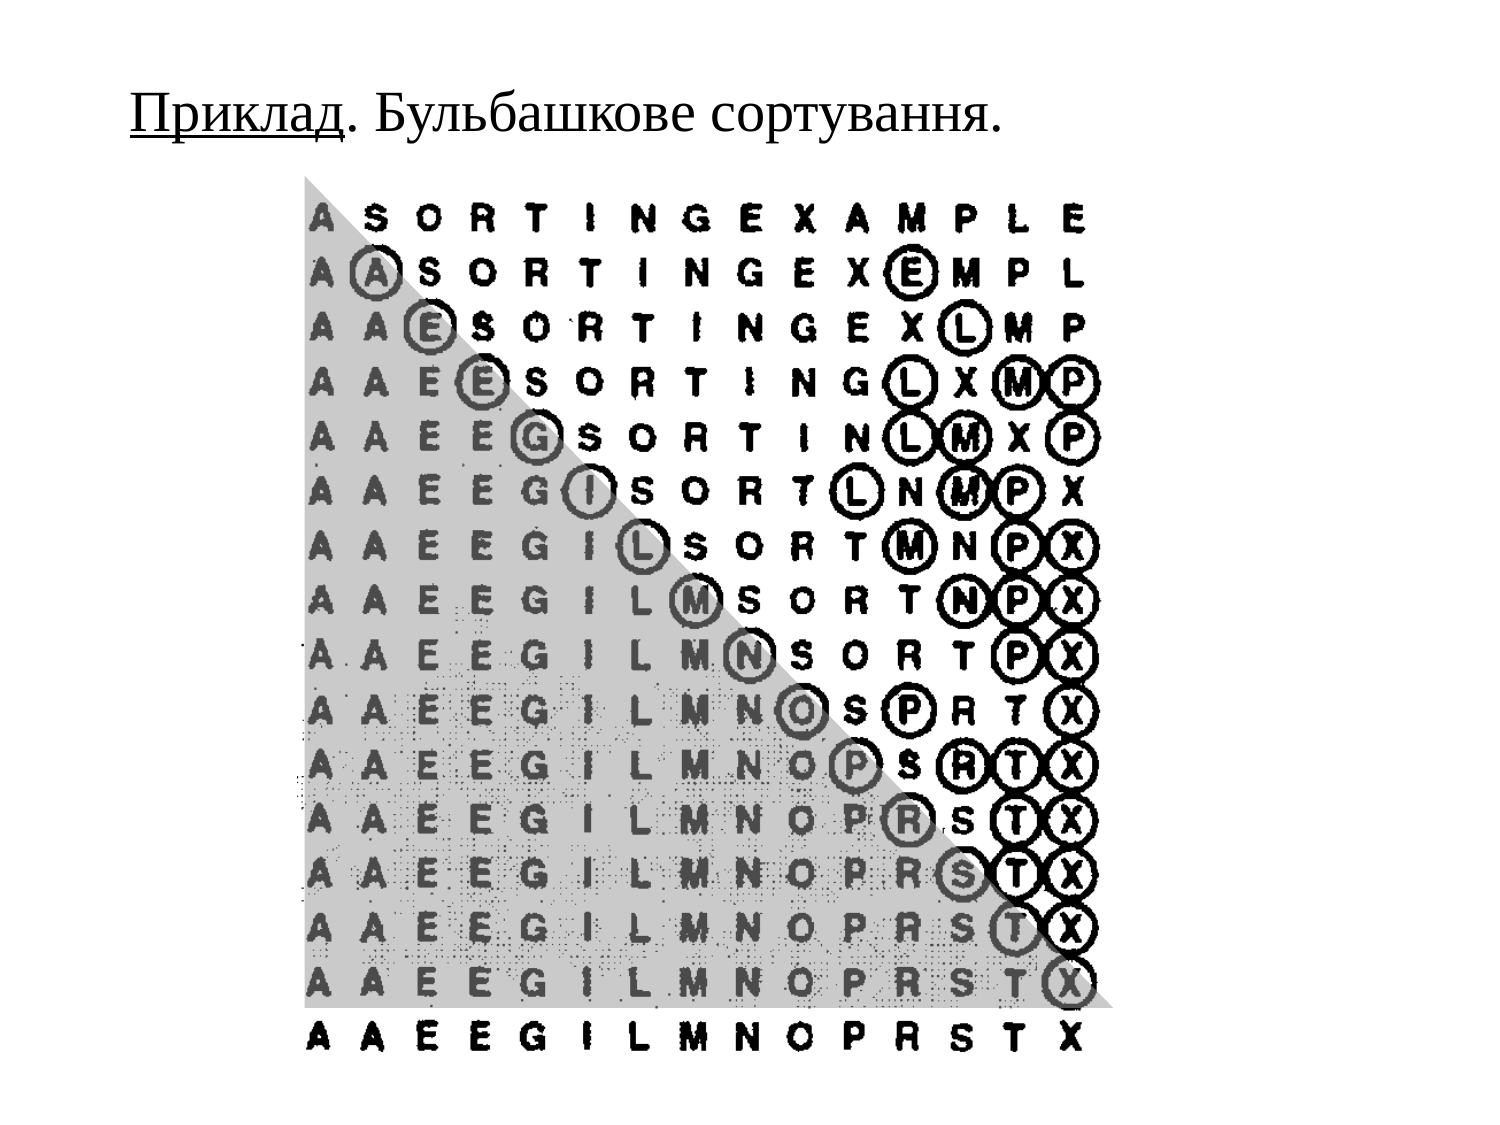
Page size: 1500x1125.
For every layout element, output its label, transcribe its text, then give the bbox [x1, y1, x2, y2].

list Приклад. Бульбашкове сортування. [0, 58, 1500, 153]
picture [296, 175, 1114, 1067]
